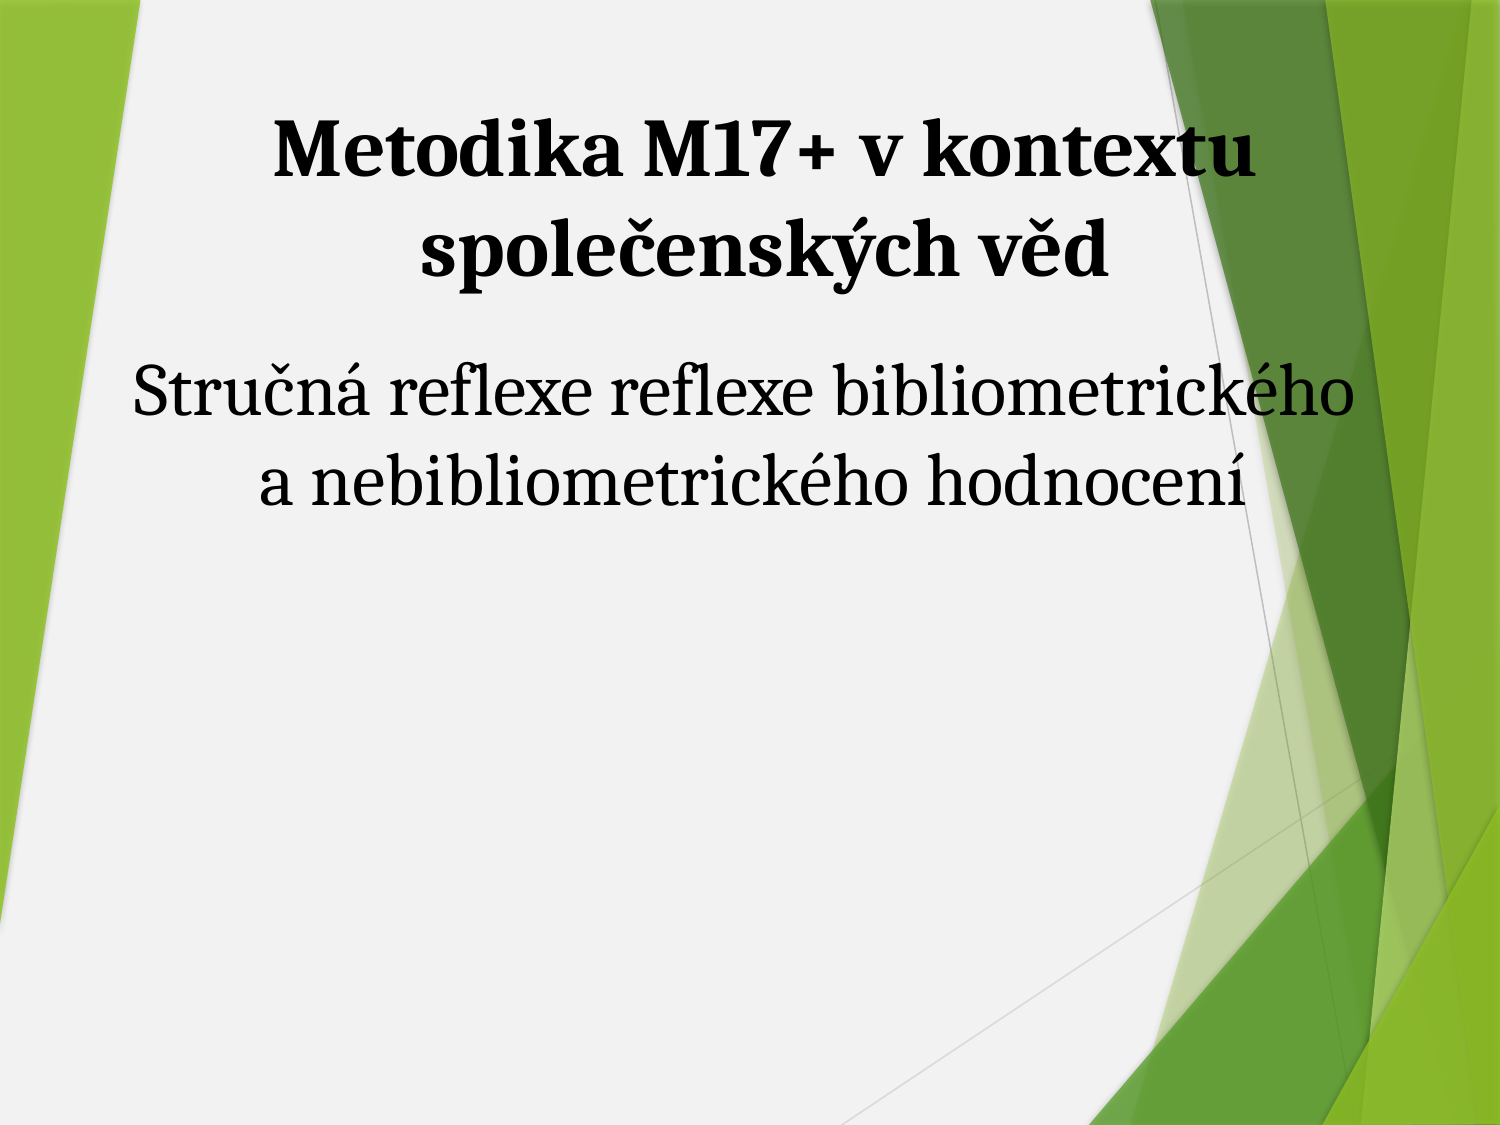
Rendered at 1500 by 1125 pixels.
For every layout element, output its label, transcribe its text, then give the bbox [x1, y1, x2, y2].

title Metodika M17+ v kontextu společenských věd [152, 30, 1380, 301]
subtitle Stručná reflexe reflexe bibliometrického a nebibliometrického hodnocení [15, 333, 1493, 554]
